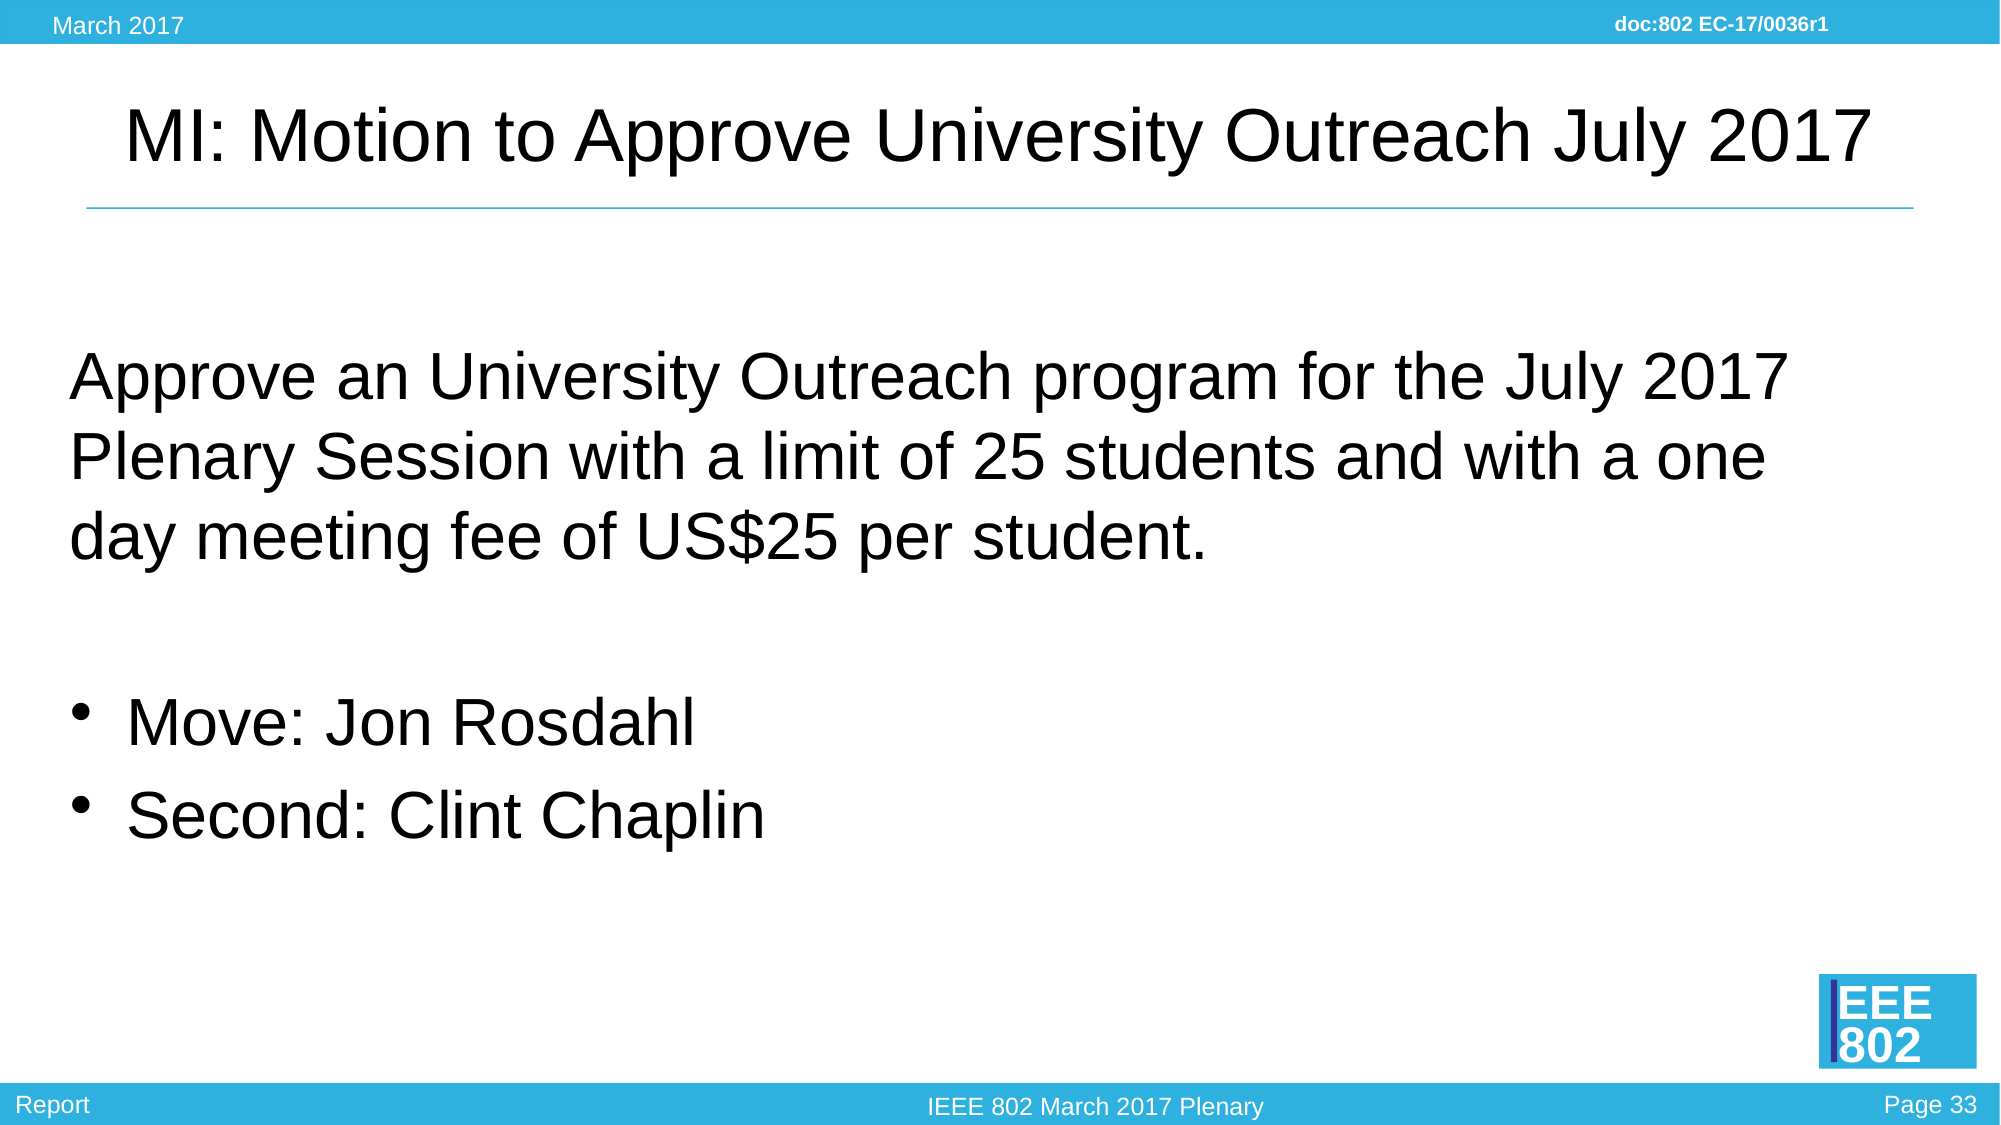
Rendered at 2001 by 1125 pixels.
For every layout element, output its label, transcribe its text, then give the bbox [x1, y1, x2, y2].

list Approve an University Outreach program for the July 2017 Plenary Session with a limit of 25 students and with a one day meeting fee of US$25 per student. Move: Jon Rosdahl Second: Clint Chaplin [54, 324, 1855, 963]
title MI: Motion to Approve University Outreach July 2017 [87, 66, 1913, 197]
